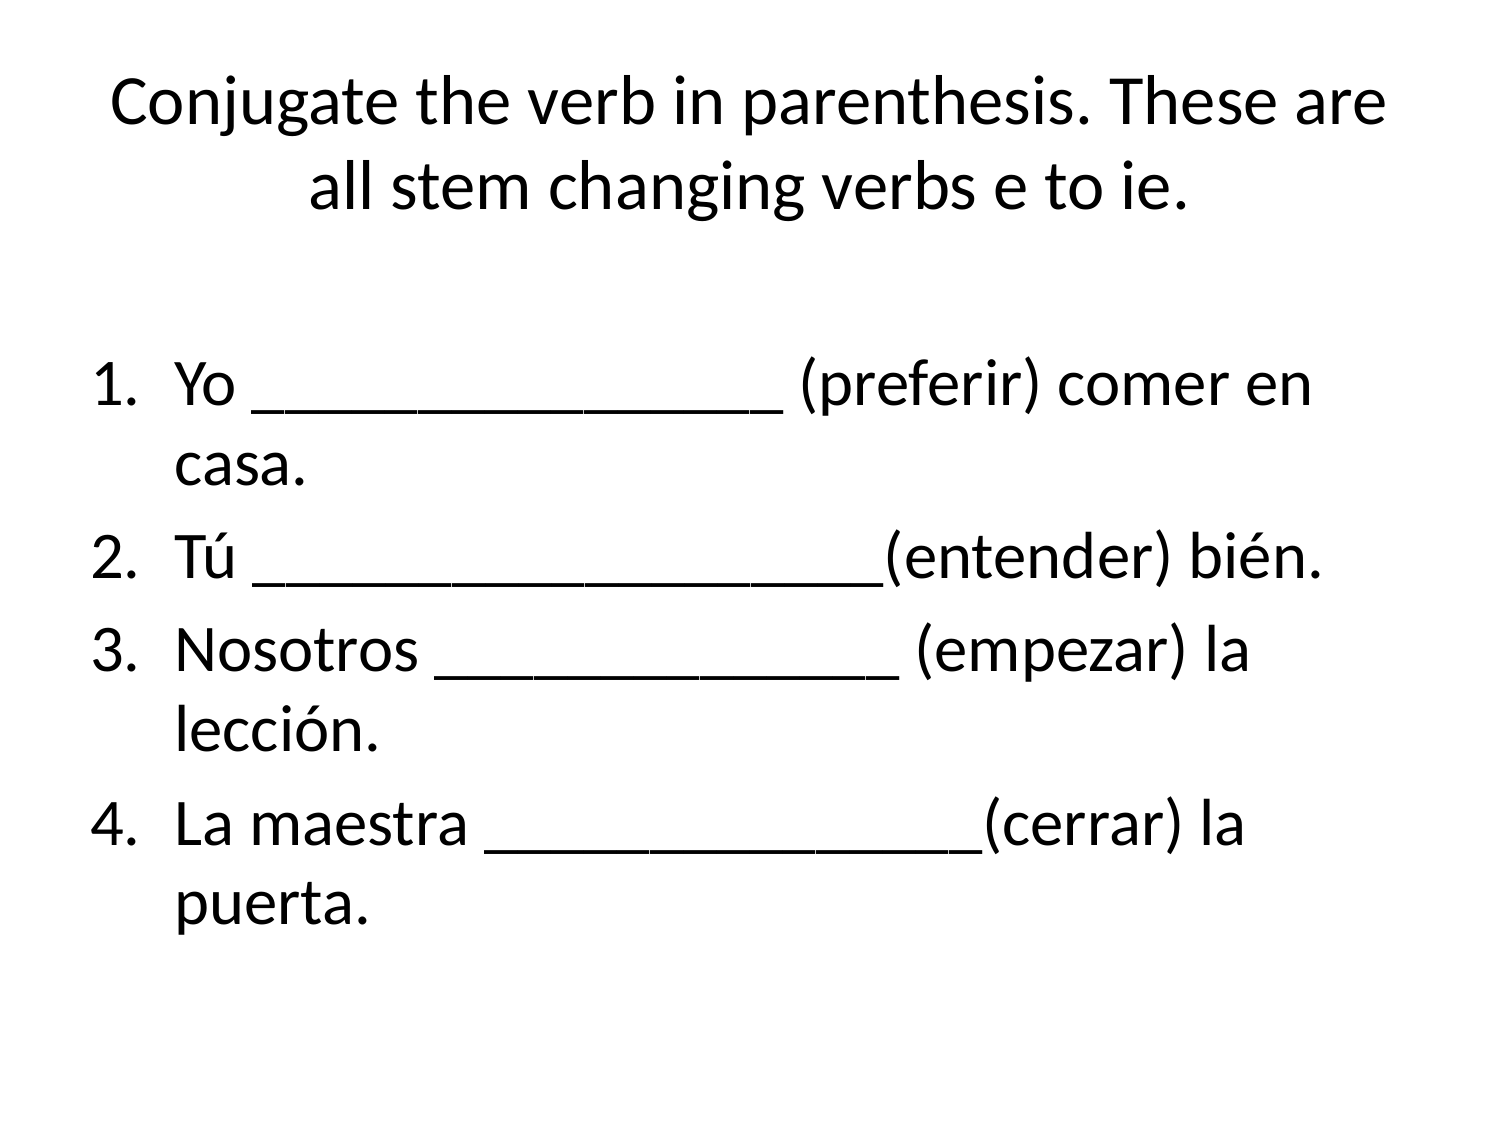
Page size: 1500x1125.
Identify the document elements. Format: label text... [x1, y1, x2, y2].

title Conjugate the verb in parenthesis. These are all stem changing verbs e to ie. [75, 45, 1425, 233]
list Yo ________________ (preferir) comer en casa. Tú ___________________(entender) bién. Nosotros ______________ (empezar) la lección. La maestra _______________(cerrar) la puerta. [75, 331, 1425, 1074]
